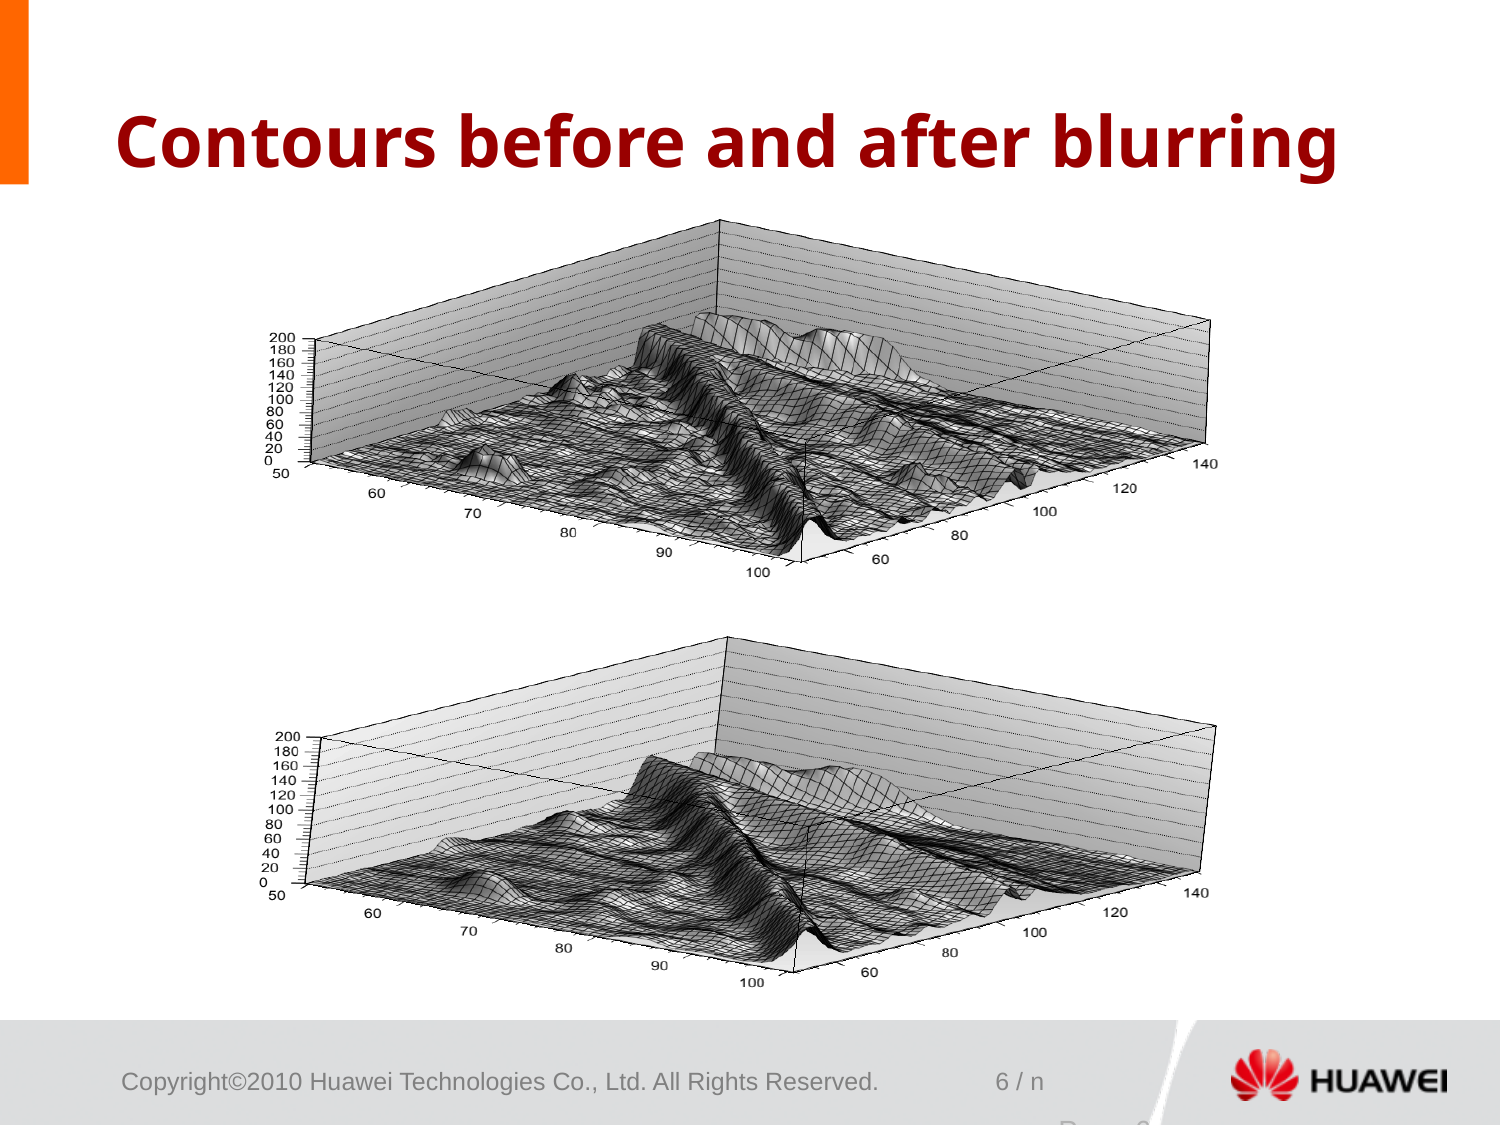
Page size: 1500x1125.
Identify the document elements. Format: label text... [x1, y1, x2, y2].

slide_number Page 6 [1043, 1070, 1211, 1125]
picture [0, 1020, 1500, 1125]
title Contours before and after blurring [99, 45, 1447, 233]
picture [111, 184, 1410, 1012]
